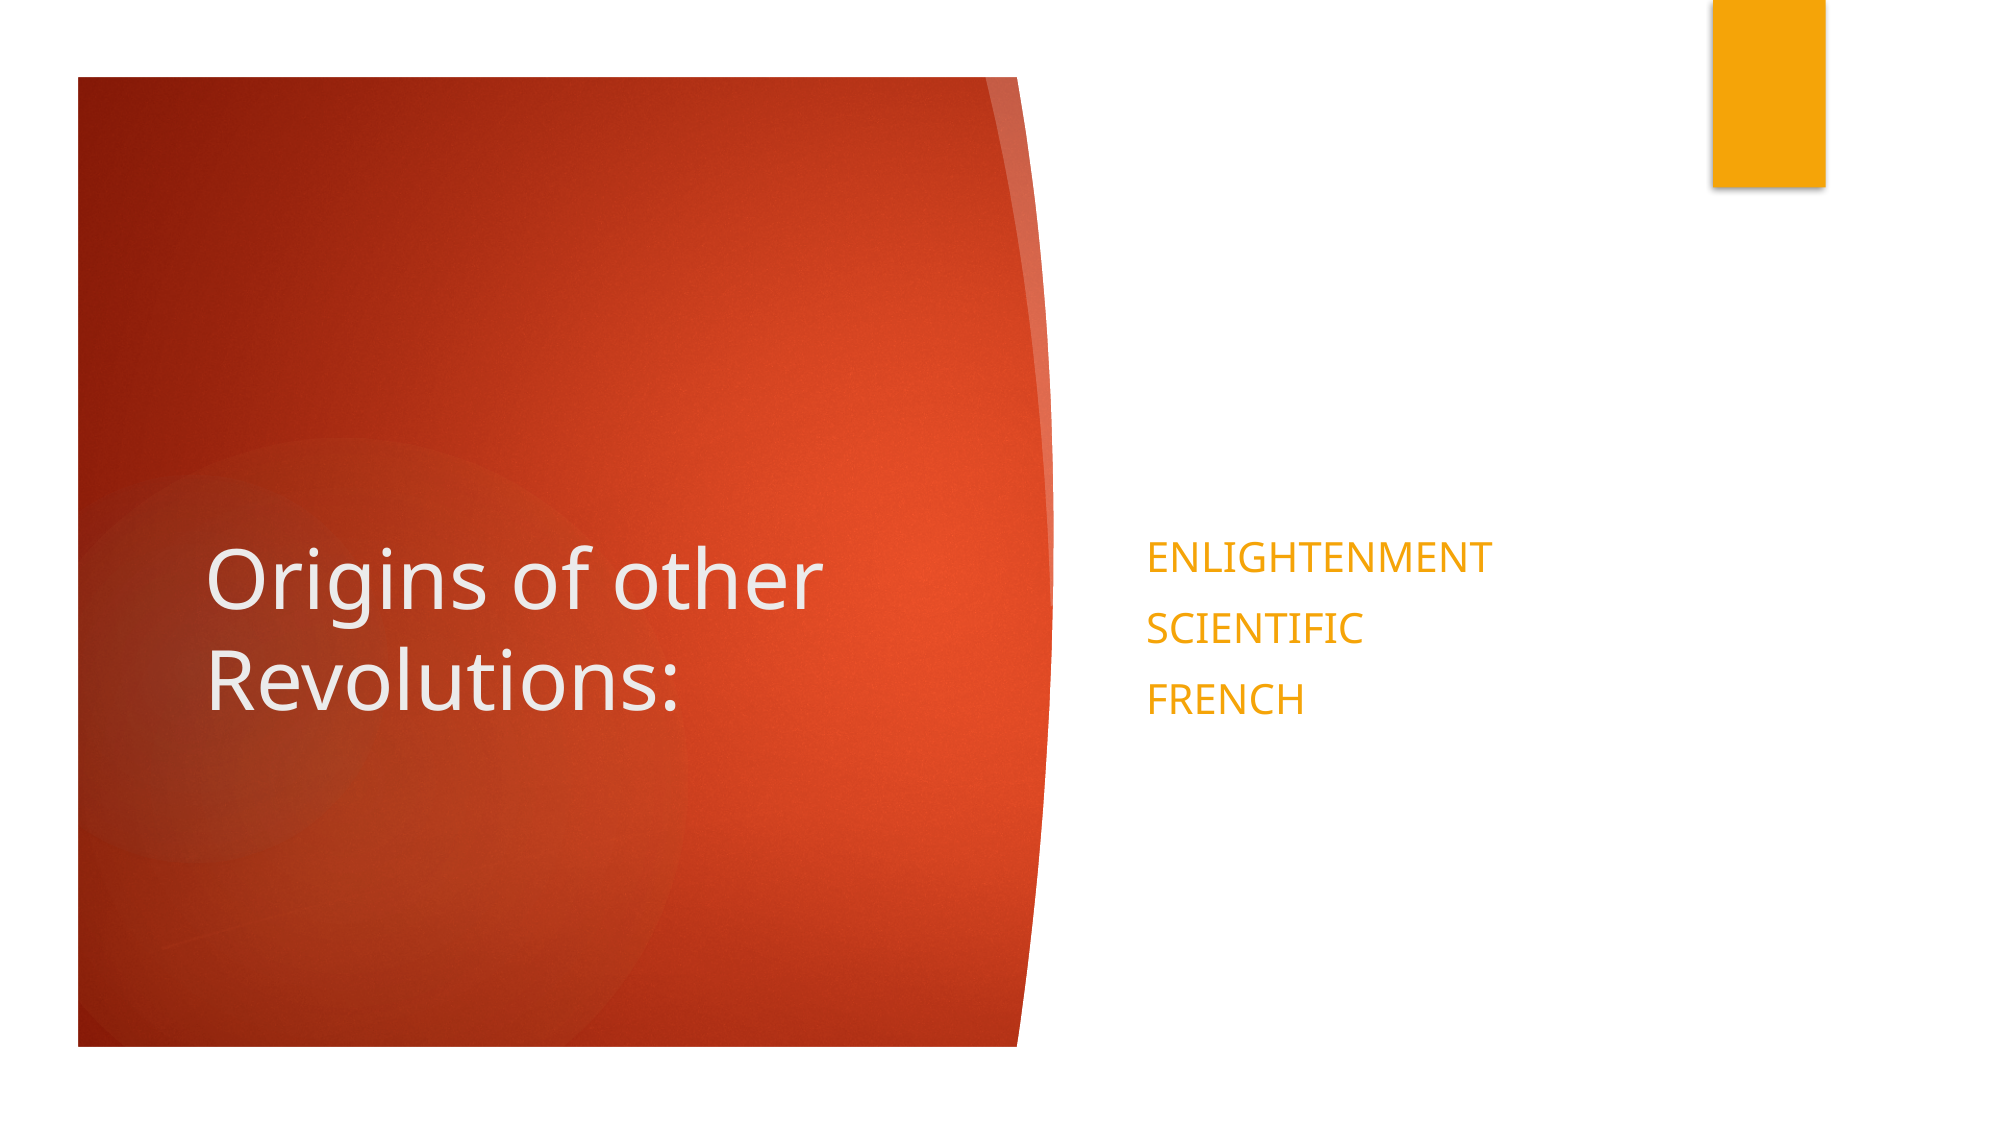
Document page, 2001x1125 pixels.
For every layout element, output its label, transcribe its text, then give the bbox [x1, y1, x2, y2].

list Enlightenment Scientific French [1131, 439, 1748, 814]
title Origins of other Revolutions: [189, 439, 904, 814]
